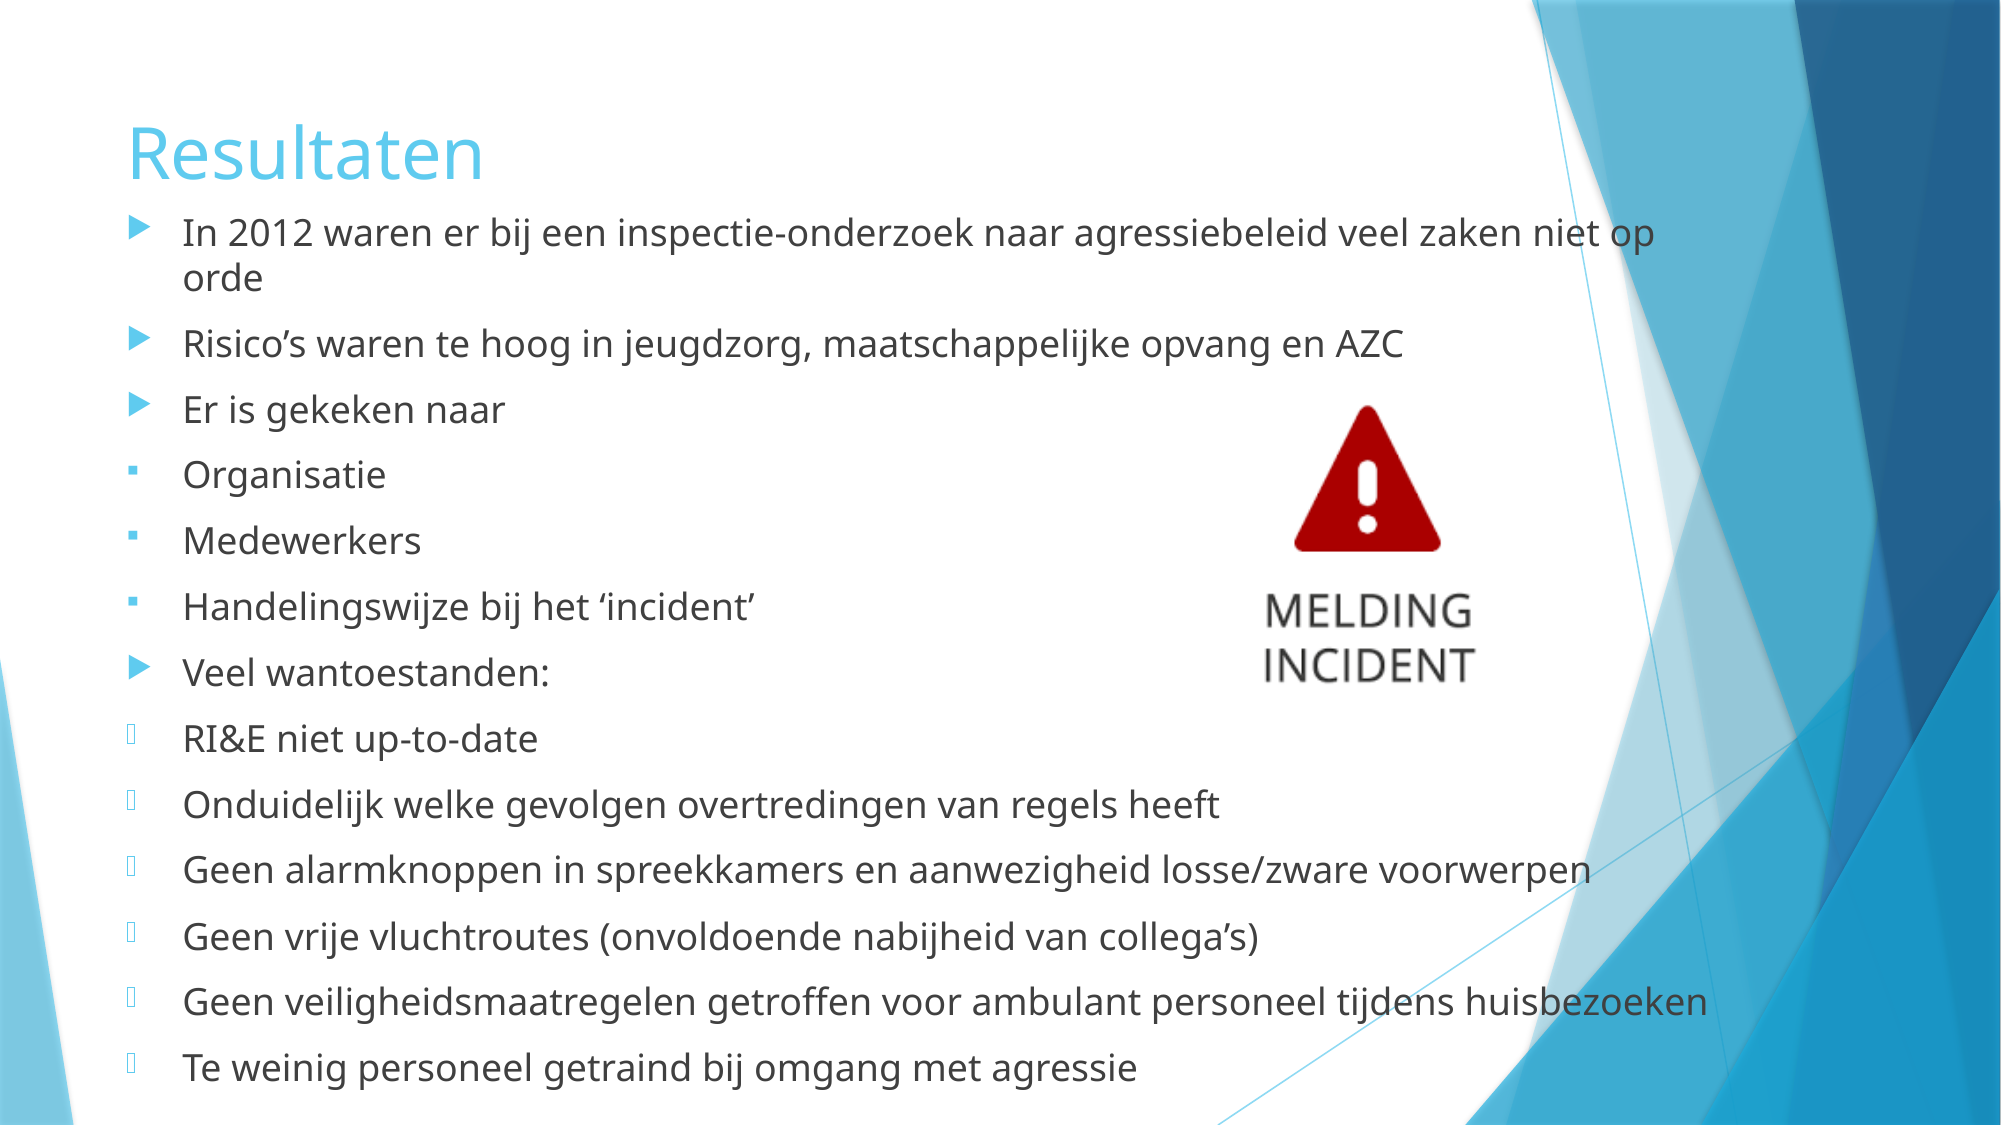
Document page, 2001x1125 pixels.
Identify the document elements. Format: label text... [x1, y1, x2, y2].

title Resultaten [111, 99, 1522, 201]
picture [1139, 381, 1596, 724]
list In 2012 waren er bij een inspectie-onderzoek naar agressiebeleid veel zaken niet op orde Risico’s waren te hoog in jeugdzorg, maatschappelijke opvang en AZC Er is gekeken naar Organisatie Medewerkers Handelingswijze bij het ‘incident’ Veel wantoestanden: RI&E niet up-to-date Onduidelijk welke gevolgen overtredingen van regels heeft Geen alarmknoppen in spreekkamers en aanwezigheid losse/zware voorwerpen Geen vrije vluchtroutes (onvoldoende nabijheid van collega’s) Geen veiligheidsmaatregelen getroffen voor ambulant personeel tijdens huisbezoeken Te weinig personeel getraind bij omgang met agressie [111, 201, 1734, 1125]
